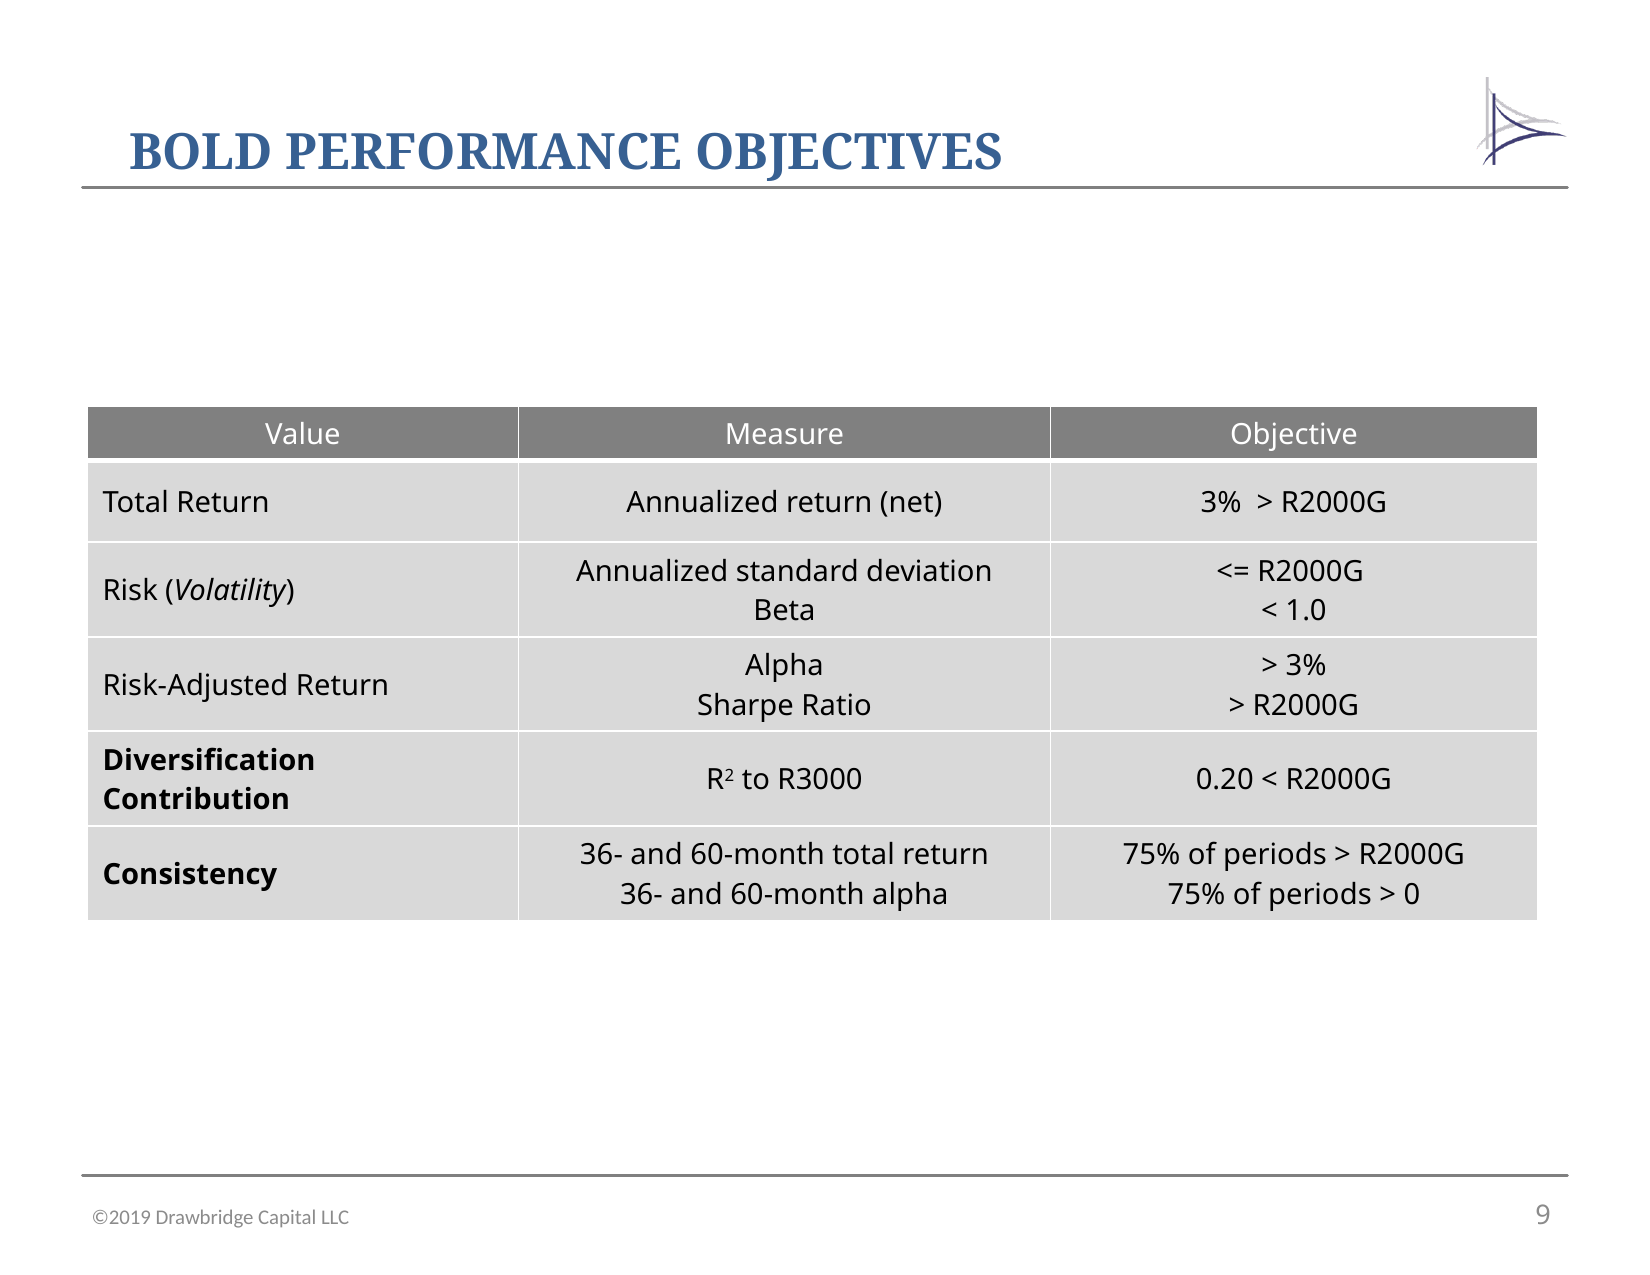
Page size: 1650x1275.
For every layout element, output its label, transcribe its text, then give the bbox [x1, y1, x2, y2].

table_cell Risk (Volatility) [88, 543, 518, 636]
text_box [74, 1181, 598, 1250]
table_header Measure [519, 407, 1050, 458]
table_cell Diversification Contribution [88, 732, 518, 825]
slide_number 8 [1182, 1181, 1568, 1250]
table_cell > 3% > R2000G [1051, 638, 1537, 730]
text_box [112, 226, 1563, 939]
table_cell Consistency [88, 827, 518, 920]
picture [1470, 77, 1575, 177]
table_cell 36- and 60-month total return 36- and 60-month alpha [519, 827, 1050, 920]
table_cell <= R2000G < 1.0 [1051, 543, 1537, 636]
title Bold Performance Objectives [82, 90, 1568, 187]
table_header Value [88, 407, 518, 458]
table_cell Annualized standard deviation Beta [519, 543, 1050, 636]
table_cell Total Return [88, 463, 518, 541]
table_cell 75% of periods > R2000G 75% of periods > 0 [1051, 827, 1537, 920]
table_cell 3% > R2000G [1051, 463, 1537, 541]
table_header Objective [1051, 407, 1537, 458]
table_cell R2 to R3000 [519, 732, 1050, 825]
table_cell Risk-Adjusted Return [88, 638, 518, 730]
table_cell 0.20 < R2000G [1051, 732, 1537, 825]
table_cell Alpha Sharpe Ratio [519, 638, 1050, 730]
text_box ©2019 Drawbridge Capital LLC [75, 1182, 460, 1250]
table_cell Annualized return (net) [519, 463, 1050, 541]
